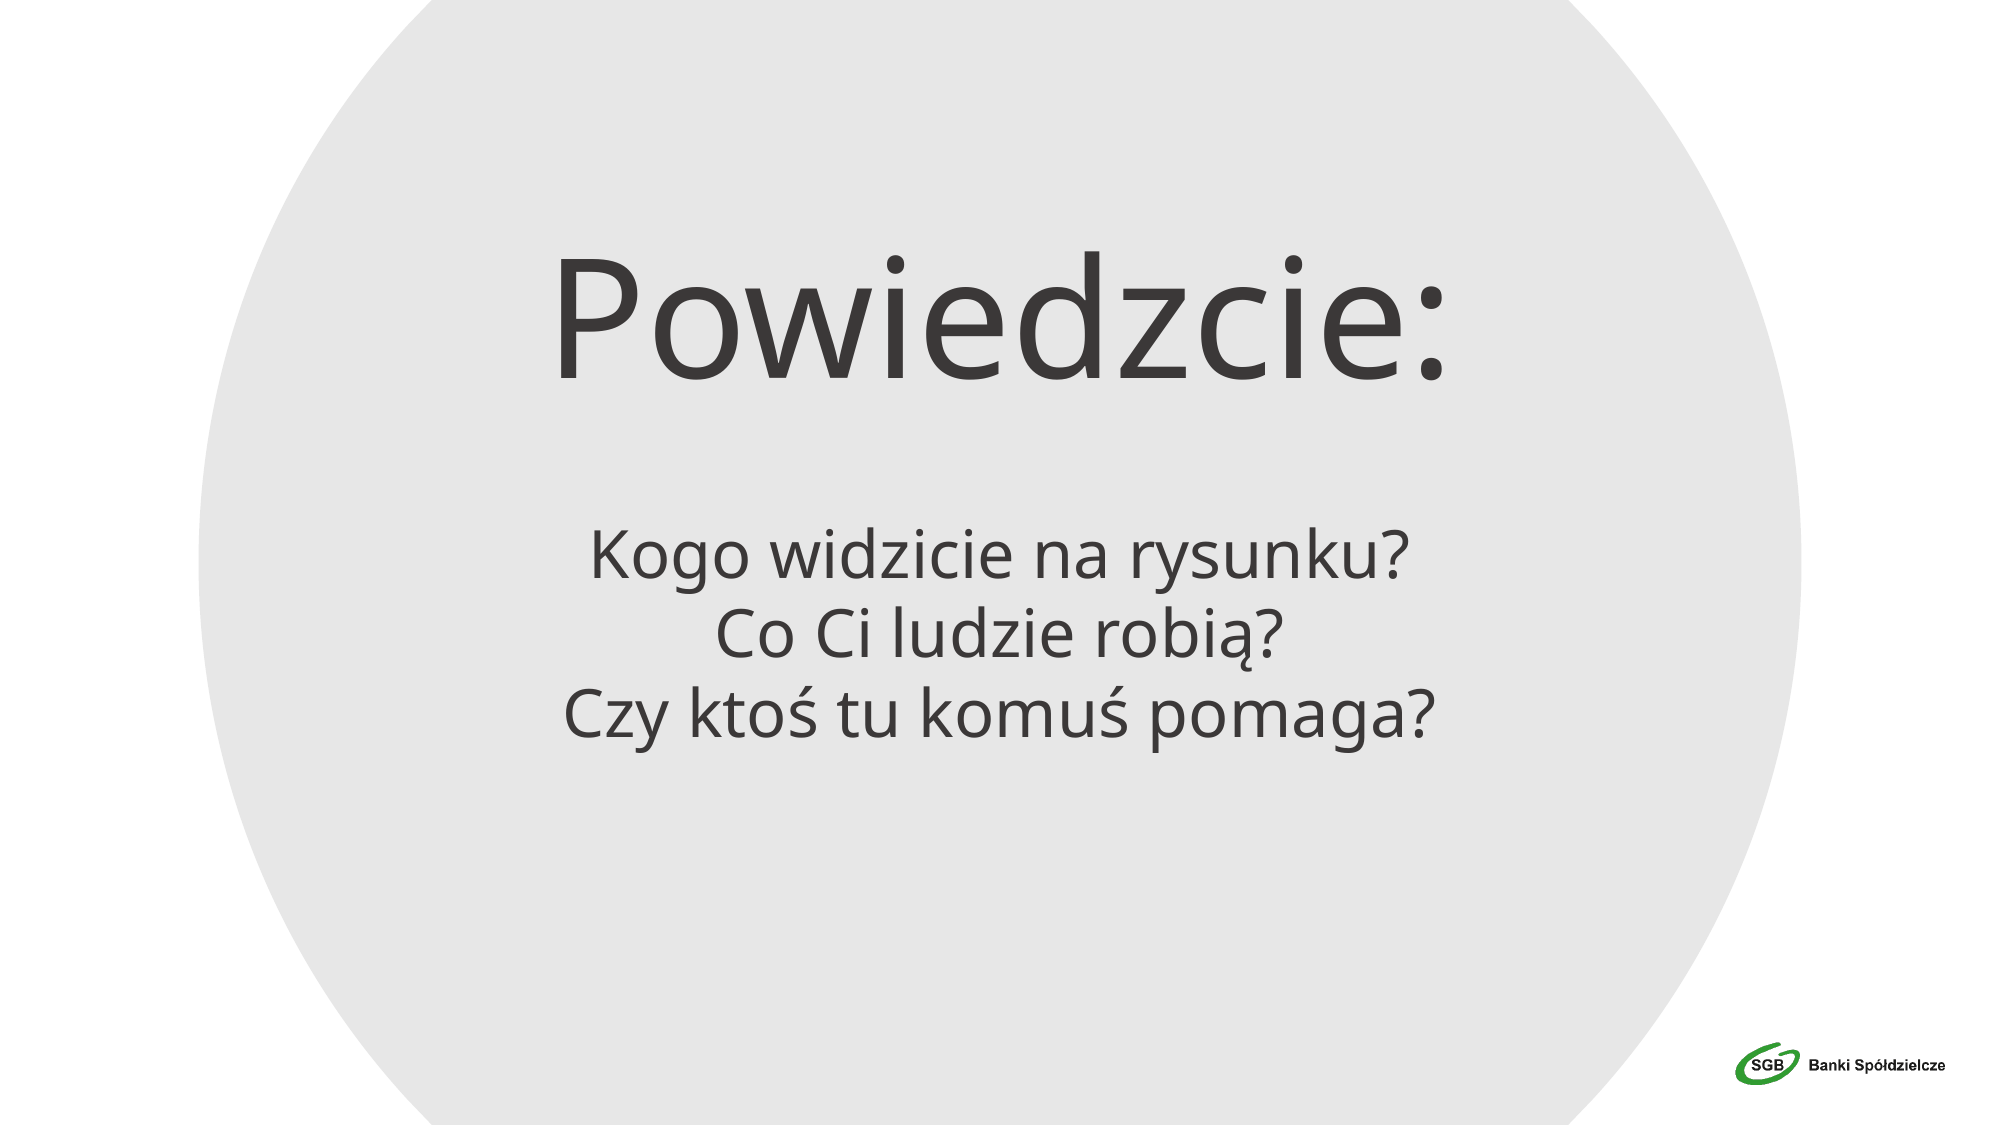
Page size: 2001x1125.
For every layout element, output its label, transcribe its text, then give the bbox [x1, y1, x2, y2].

picture [1726, 1038, 1954, 1089]
text_box Powiedzcie: Kogo widzicie na rysunku? Co Ci ludzie robią? Czy ktoś tu komuś pomaga? [456, 204, 1544, 759]
text_box [197, 0, 1803, 1125]
